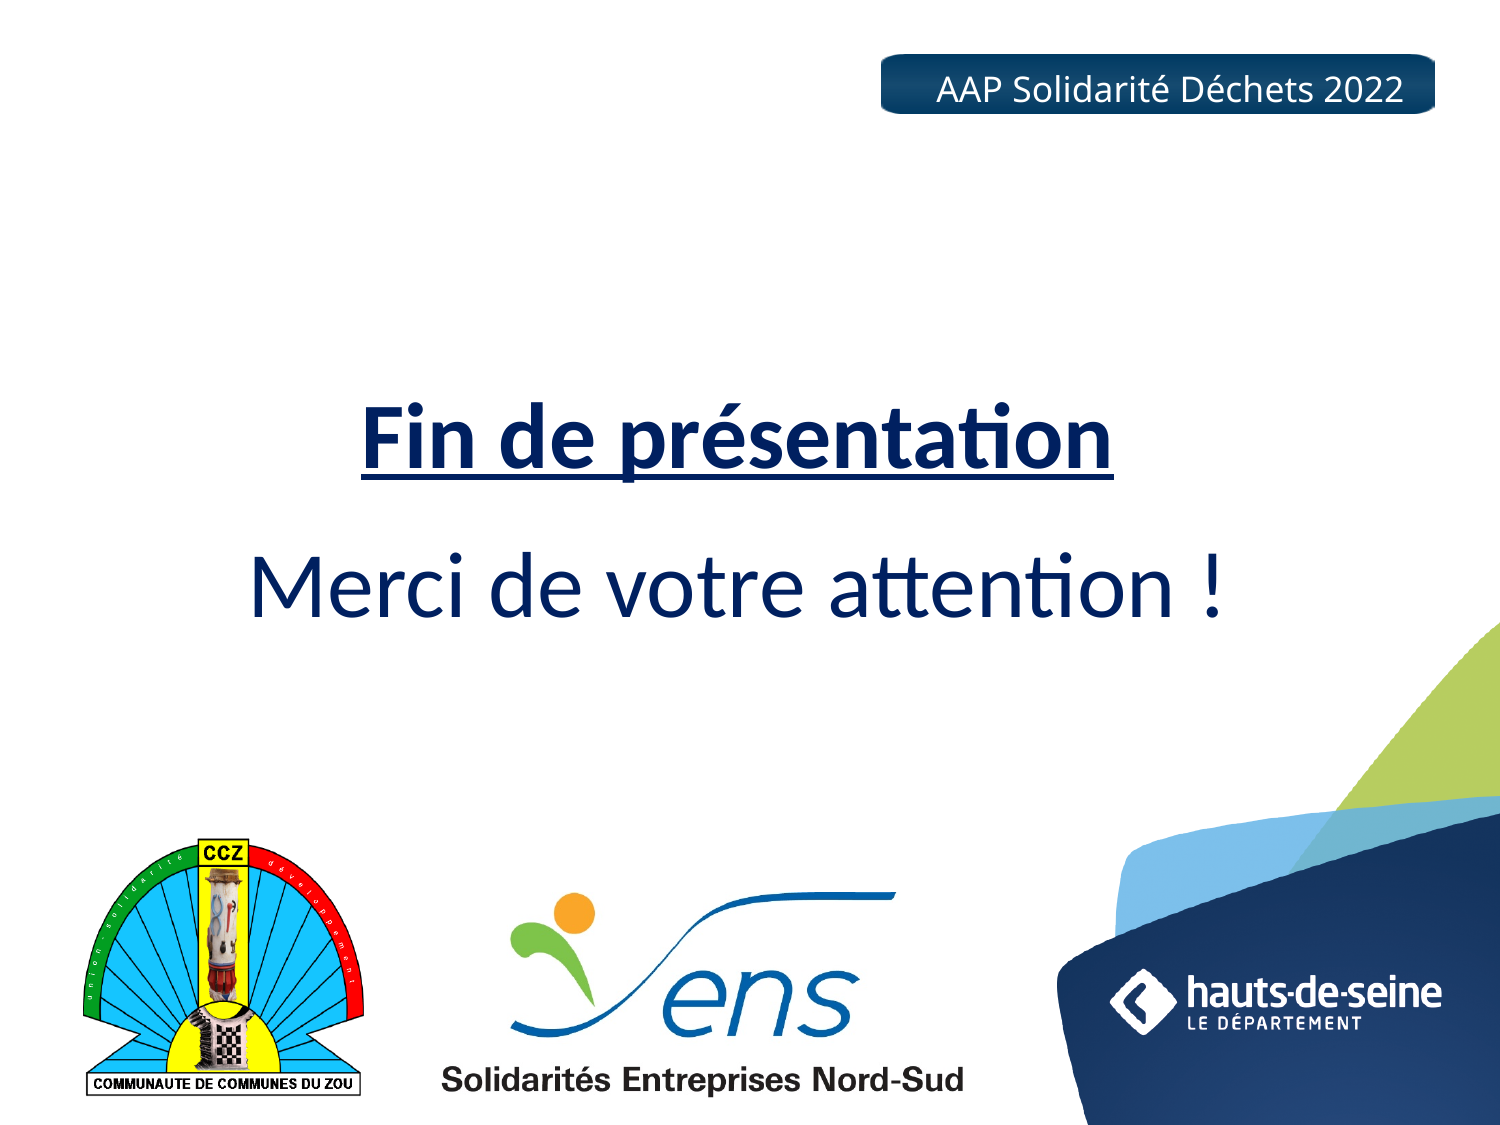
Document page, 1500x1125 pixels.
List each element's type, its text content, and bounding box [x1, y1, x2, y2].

text_box AAP Solidarité Déchets 2022 [881, 59, 1460, 118]
picture [881, 54, 1436, 115]
picture [441, 892, 965, 1099]
text_box Fin de présentation Merci de votre attention ! [98, 217, 1378, 892]
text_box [77, 825, 368, 1125]
picture [1057, 622, 1500, 1125]
